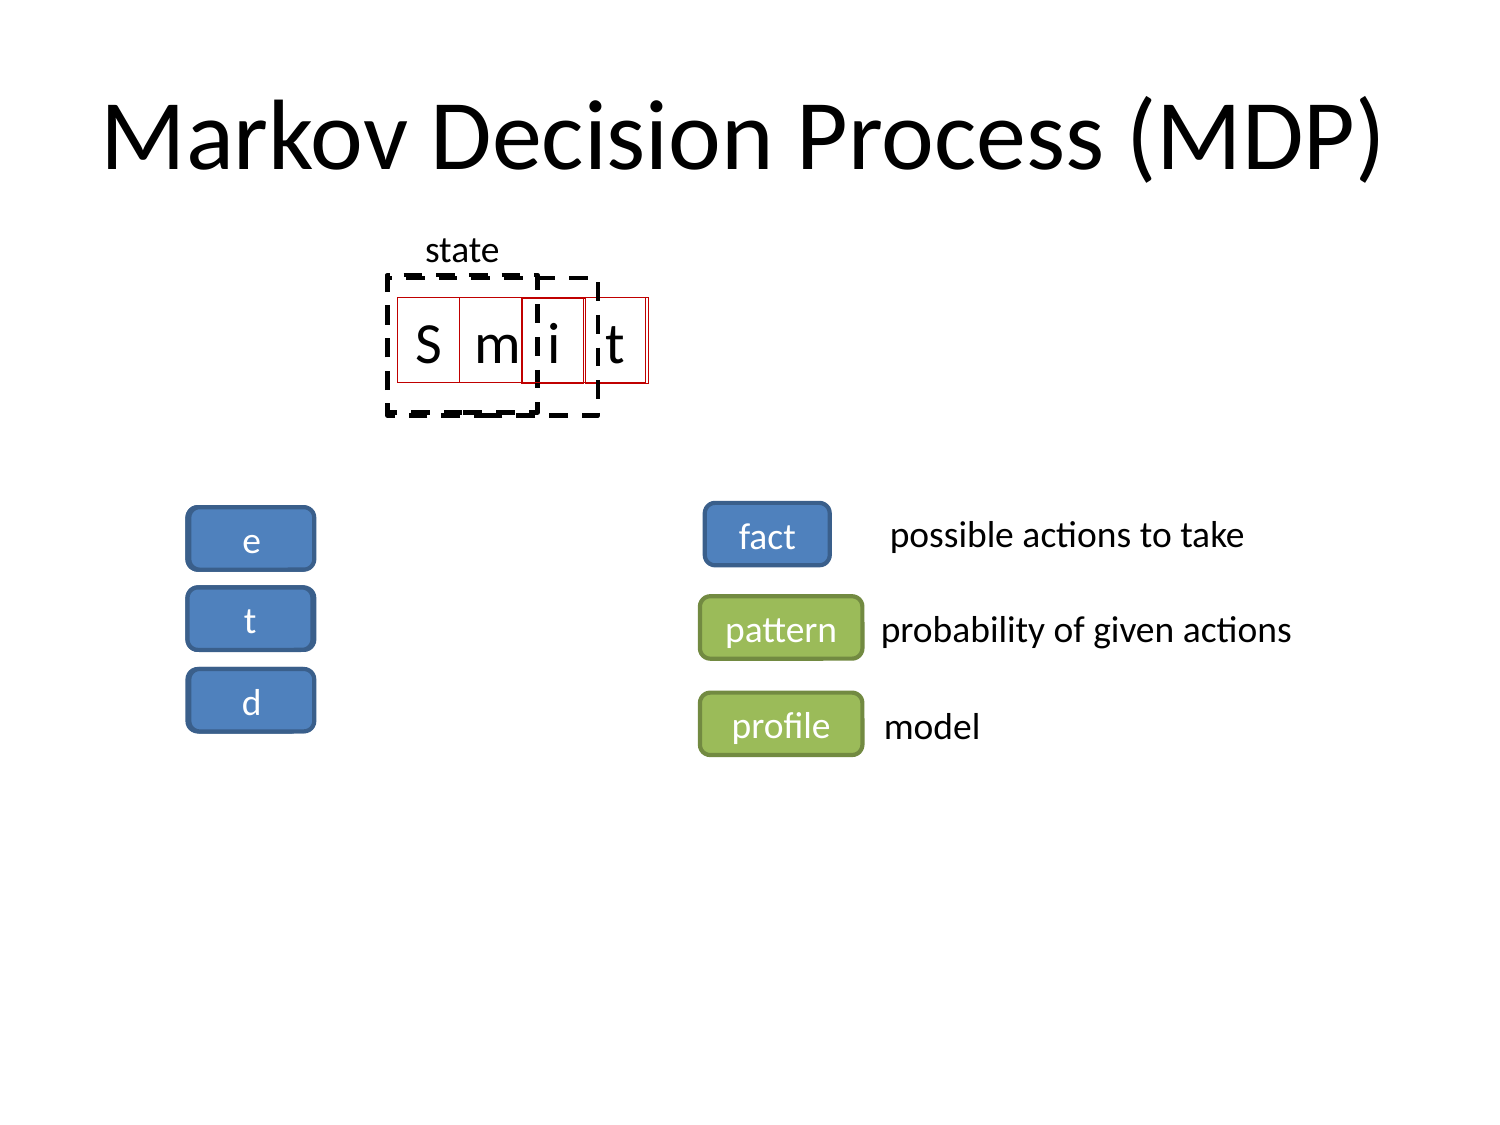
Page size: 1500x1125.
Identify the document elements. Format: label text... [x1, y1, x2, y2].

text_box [699, 692, 1495, 756]
text_box t [598, 297, 646, 383]
text_box Markov Decision Process (MDP) [74, 62, 1413, 198]
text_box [189, 506, 315, 732]
text_box state [387, 217, 538, 278]
text_box [598, 297, 649, 384]
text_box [704, 502, 1500, 566]
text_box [699, 595, 1492, 659]
text_box [387, 278, 598, 416]
